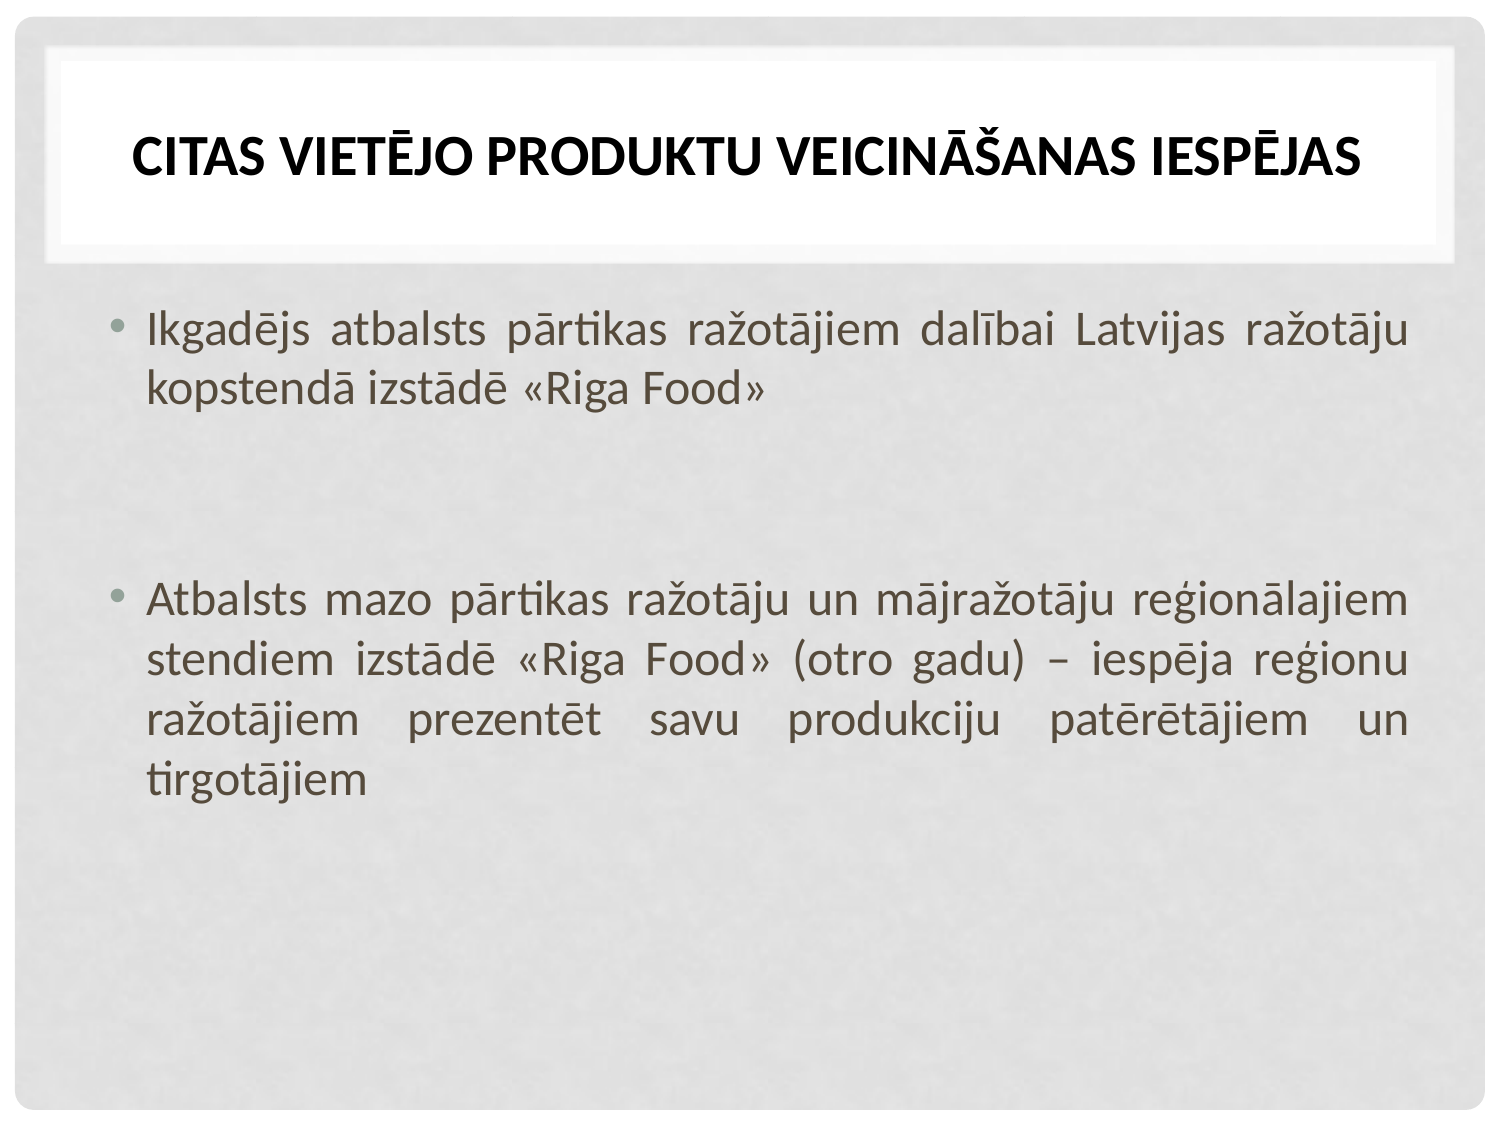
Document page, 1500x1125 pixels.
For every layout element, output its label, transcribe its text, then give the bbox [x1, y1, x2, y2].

title Citas vietējo produktu veicināšanas iespējas [69, 66, 1425, 238]
list Ikgadējs atbalsts pārtikas ražotājiem dalībai Latvijas ražotāju kopstendā izstādē «Riga Food» Atbalsts mazo pārtikas ražotāju un mājražotāju reģionālajiem stendiem izstādē «Riga Food» (otro gadu) – iespēja reģionu ražotājiem prezentēt savu produkciju patērētājiem un tirgotājiem [75, 287, 1425, 1005]
